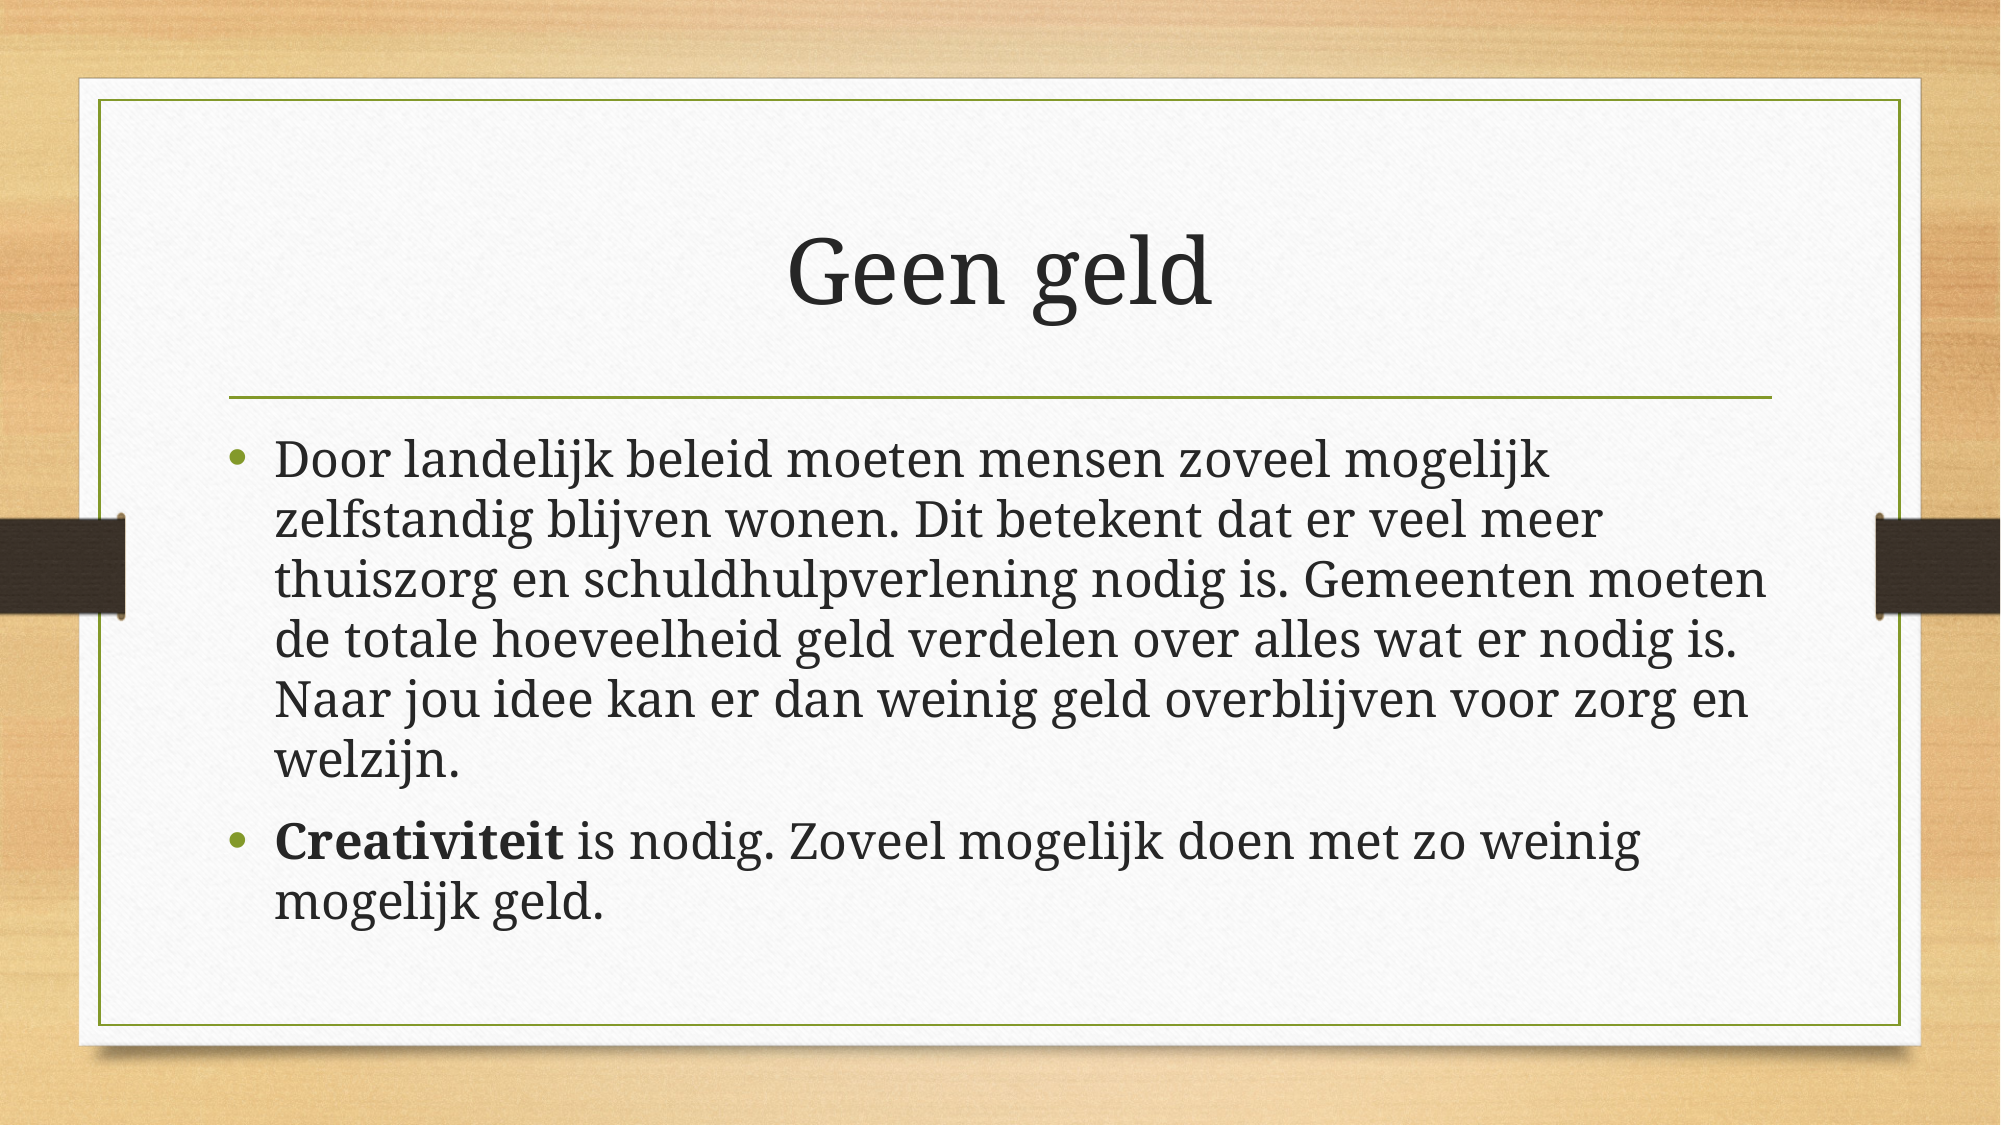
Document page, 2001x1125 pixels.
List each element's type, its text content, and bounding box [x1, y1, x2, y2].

list Door landelijk beleid moeten mensen zoveel mogelijk zelfstandig blijven wonen. Dit betekent dat er veel meer thuiszorg en schuldhulpverlening nodig is. Gemeenten moeten de totale hoeveelheid geld verdelen over alles wat er nodig is. Naar jou idee kan er dan weinig geld overblijven voor zorg en welzijn. Creativiteit is nodig. Zoveel mogelijk doen met zo weinig mogelijk geld. [212, 419, 1788, 964]
title Geen geld [212, 161, 1788, 375]
picture [0, 0, 2001, 1125]
